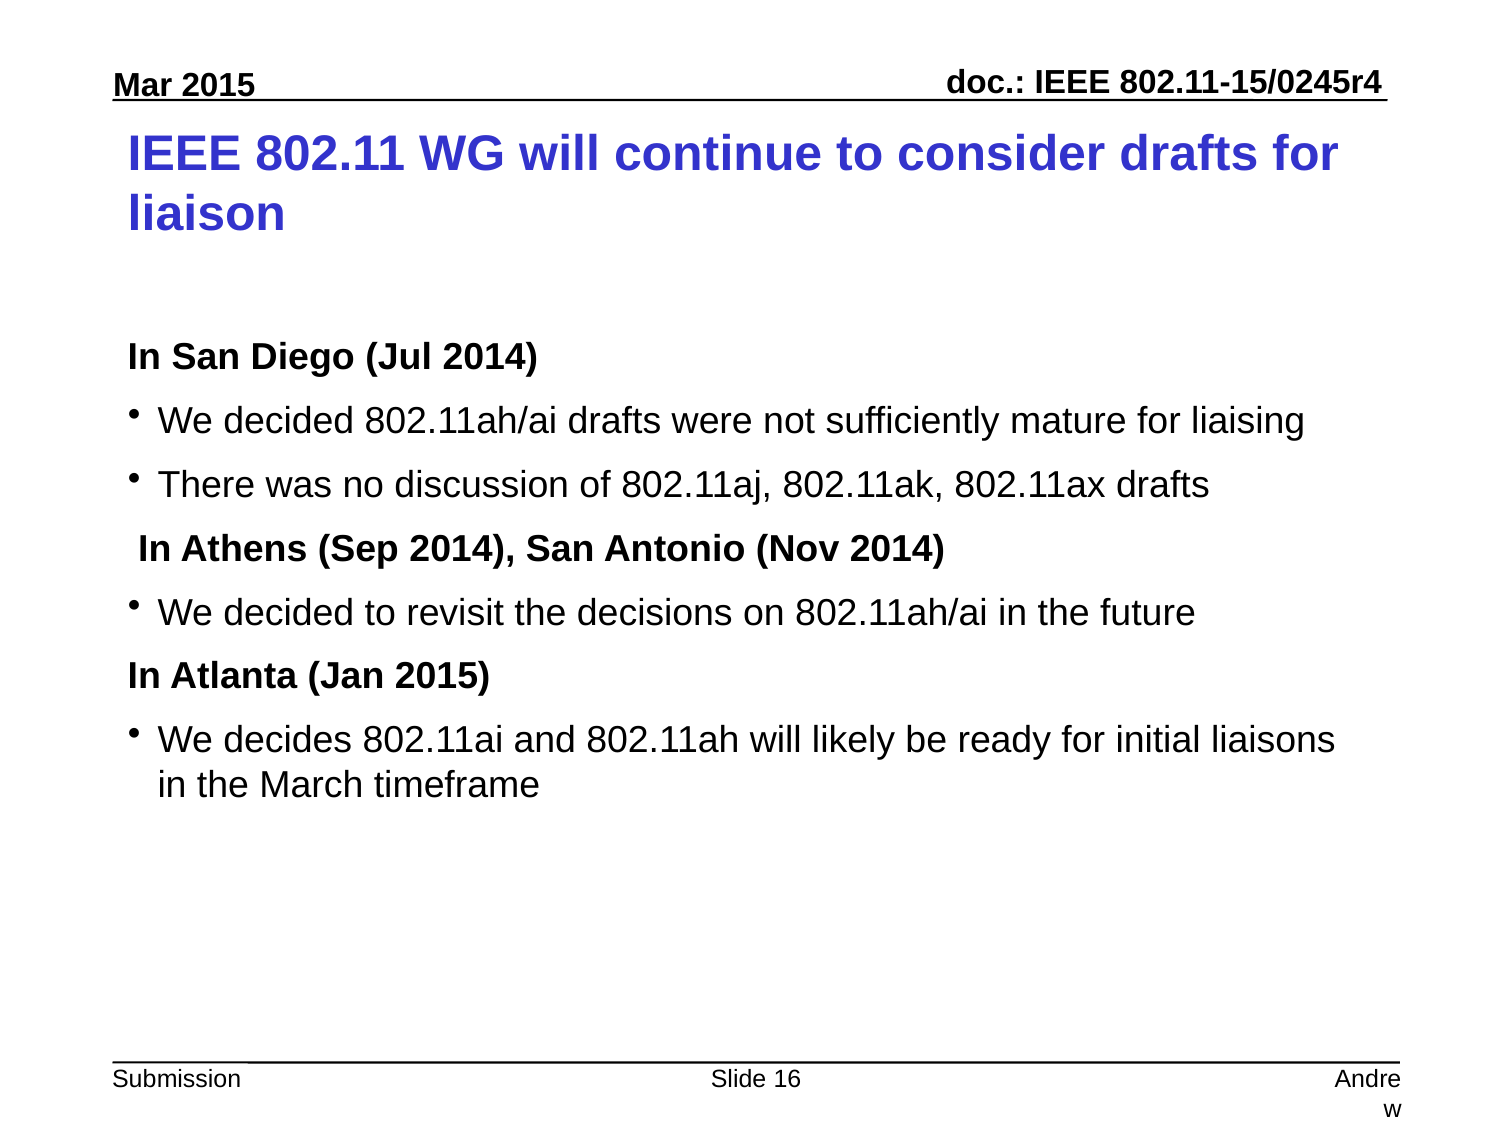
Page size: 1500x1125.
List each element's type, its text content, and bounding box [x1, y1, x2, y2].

footer Andrew Myles, Cisco [1320, 1061, 1402, 1093]
title IEEE 802.11 WG will continue to consider drafts for liaison [112, 112, 1388, 288]
list In San Diego (Jul 2014) We decided 802.11ah/ai drafts were not sufficiently mature for liaising There was no discussion of 802.11aj, 802.11ak, 802.11ax drafts In Athens (Sep 2014), San Antonio (Nov 2014) We decided to revisit the decisions on 802.11ah/ai in the future In Atlanta (Jan 2015) We decides 802.11ai and 802.11ah will likely be ready for initial liaisons in the March timeframe [112, 324, 1388, 1000]
slide_number Slide 16 [709, 1061, 803, 1093]
